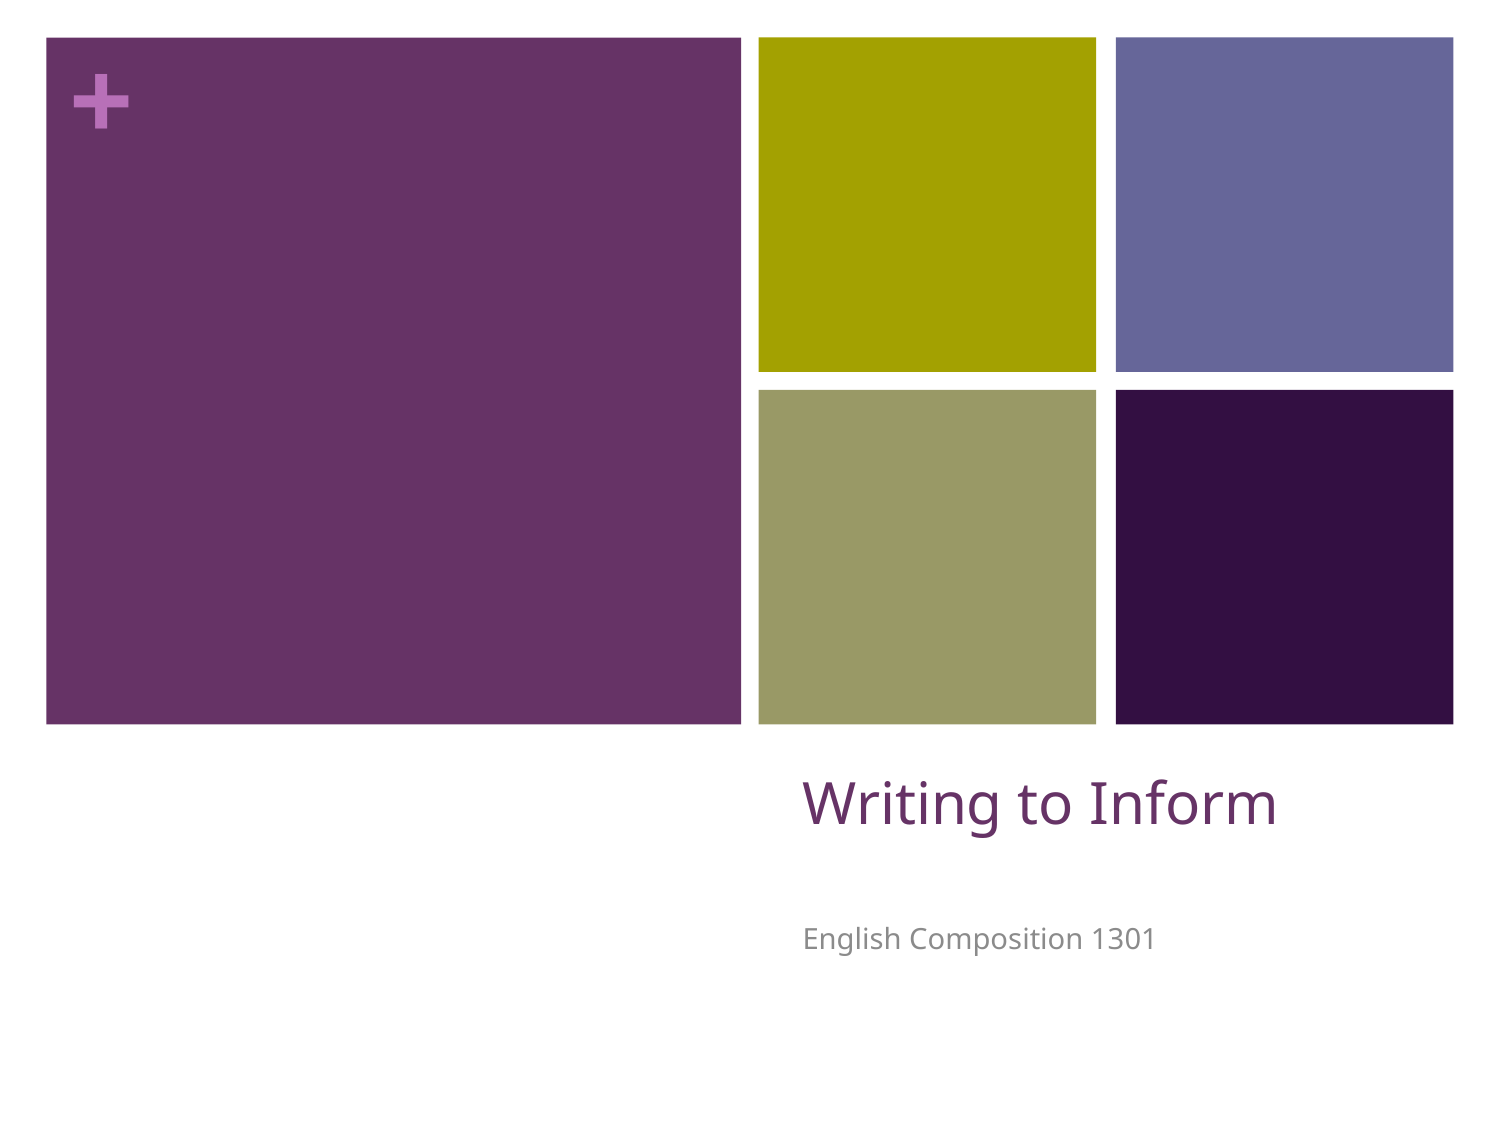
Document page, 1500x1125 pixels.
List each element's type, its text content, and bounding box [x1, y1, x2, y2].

subtitle English Composition 1301 [787, 912, 1450, 1036]
title Writing to Inform [787, 758, 1450, 912]
